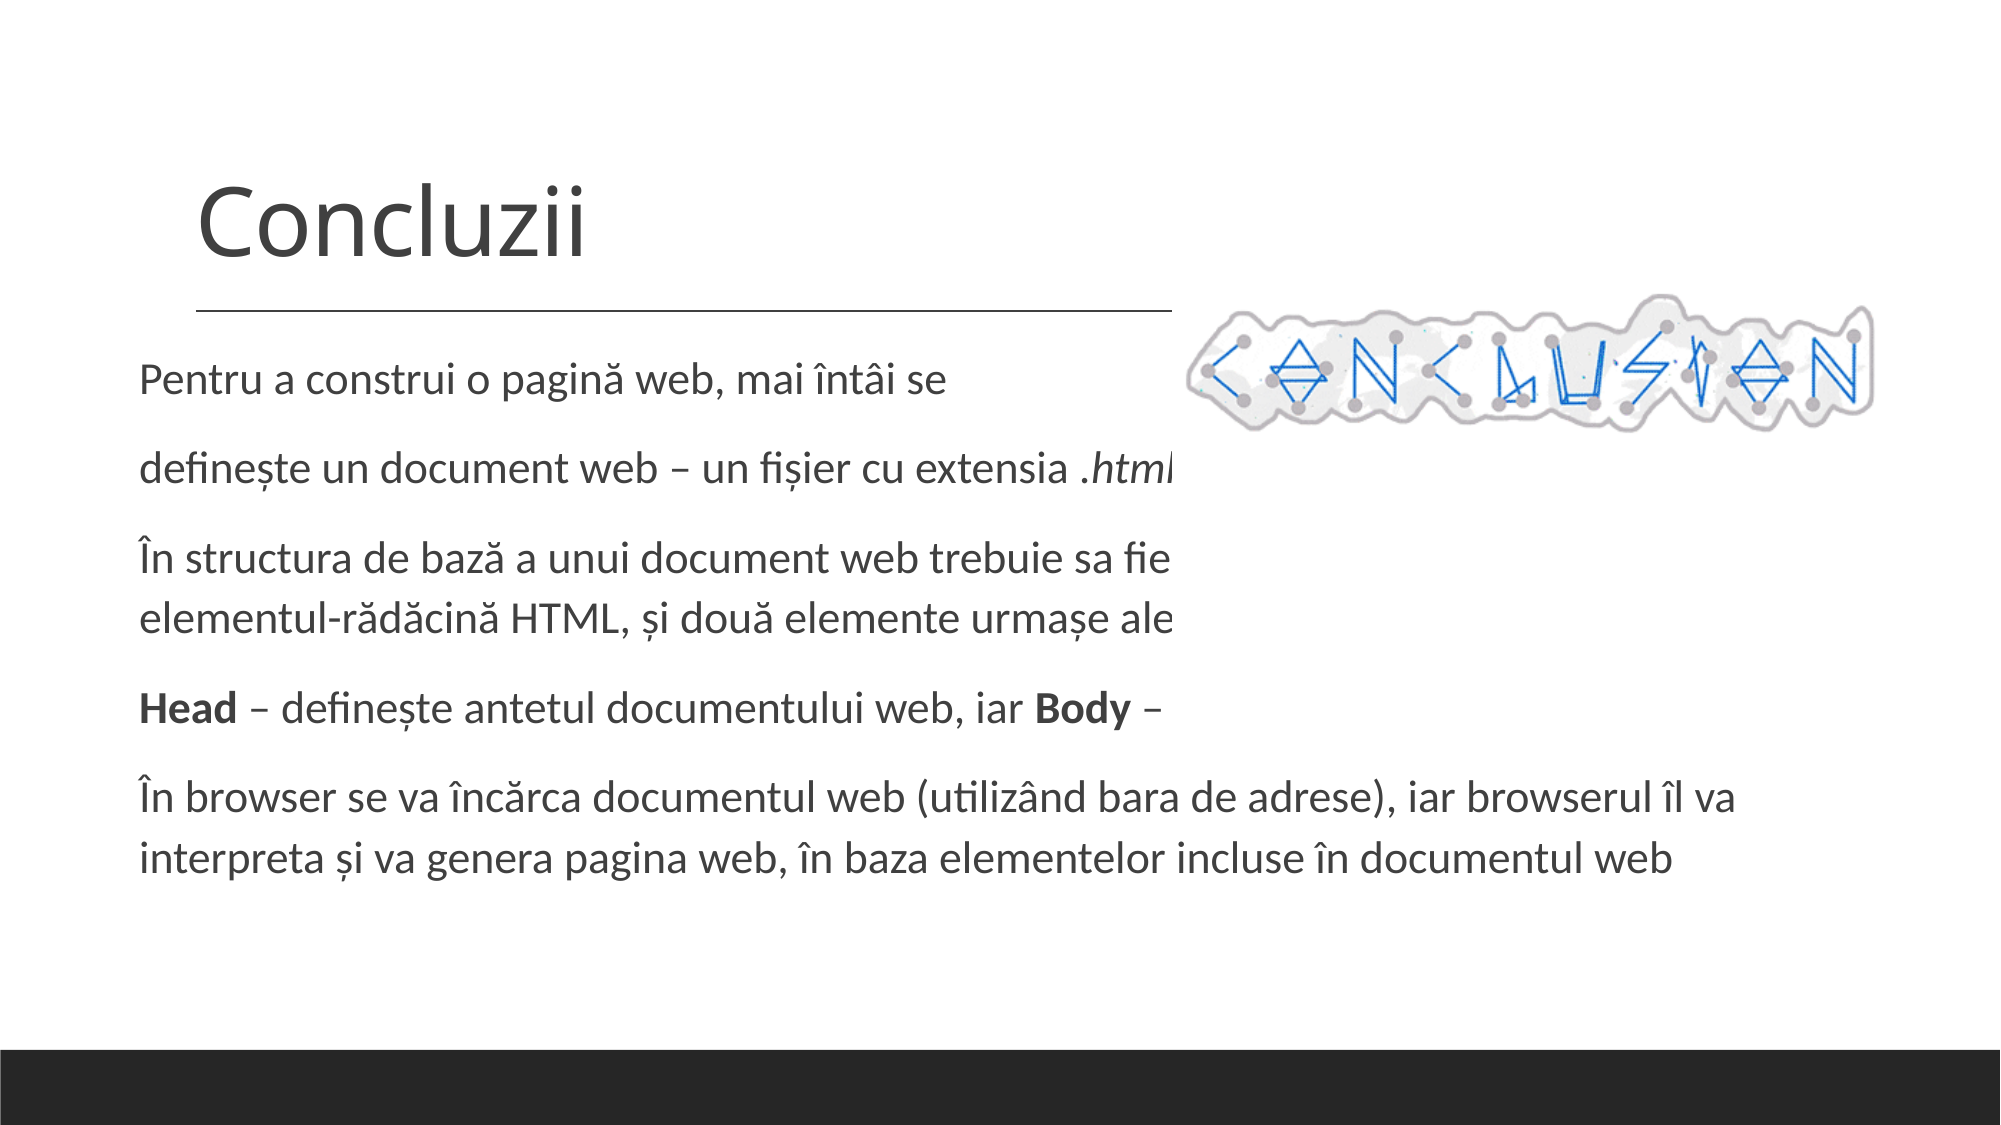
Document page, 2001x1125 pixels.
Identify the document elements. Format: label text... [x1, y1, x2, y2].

list Pentru a construi o pagină web, mai întâi se definește un document web – un fișier cu extensia .html În structura de bază a unui document web trebuie sa fie prezentă declarația DocType, elementul-rădăcină HTML, și două elemente urmașe ale lor - HEAD și BODY Head – definește antetul documentului web, iar Body – definește conținutul paginii web În browser se va încărca documentul web (utilizând bara de adrese), iar browserul îl va interpreta și va genera pagina web, în baza elementelor incluse în documentul web [124, 335, 1830, 963]
title Concluzii [180, 47, 1169, 285]
picture [1172, 25, 1889, 741]
